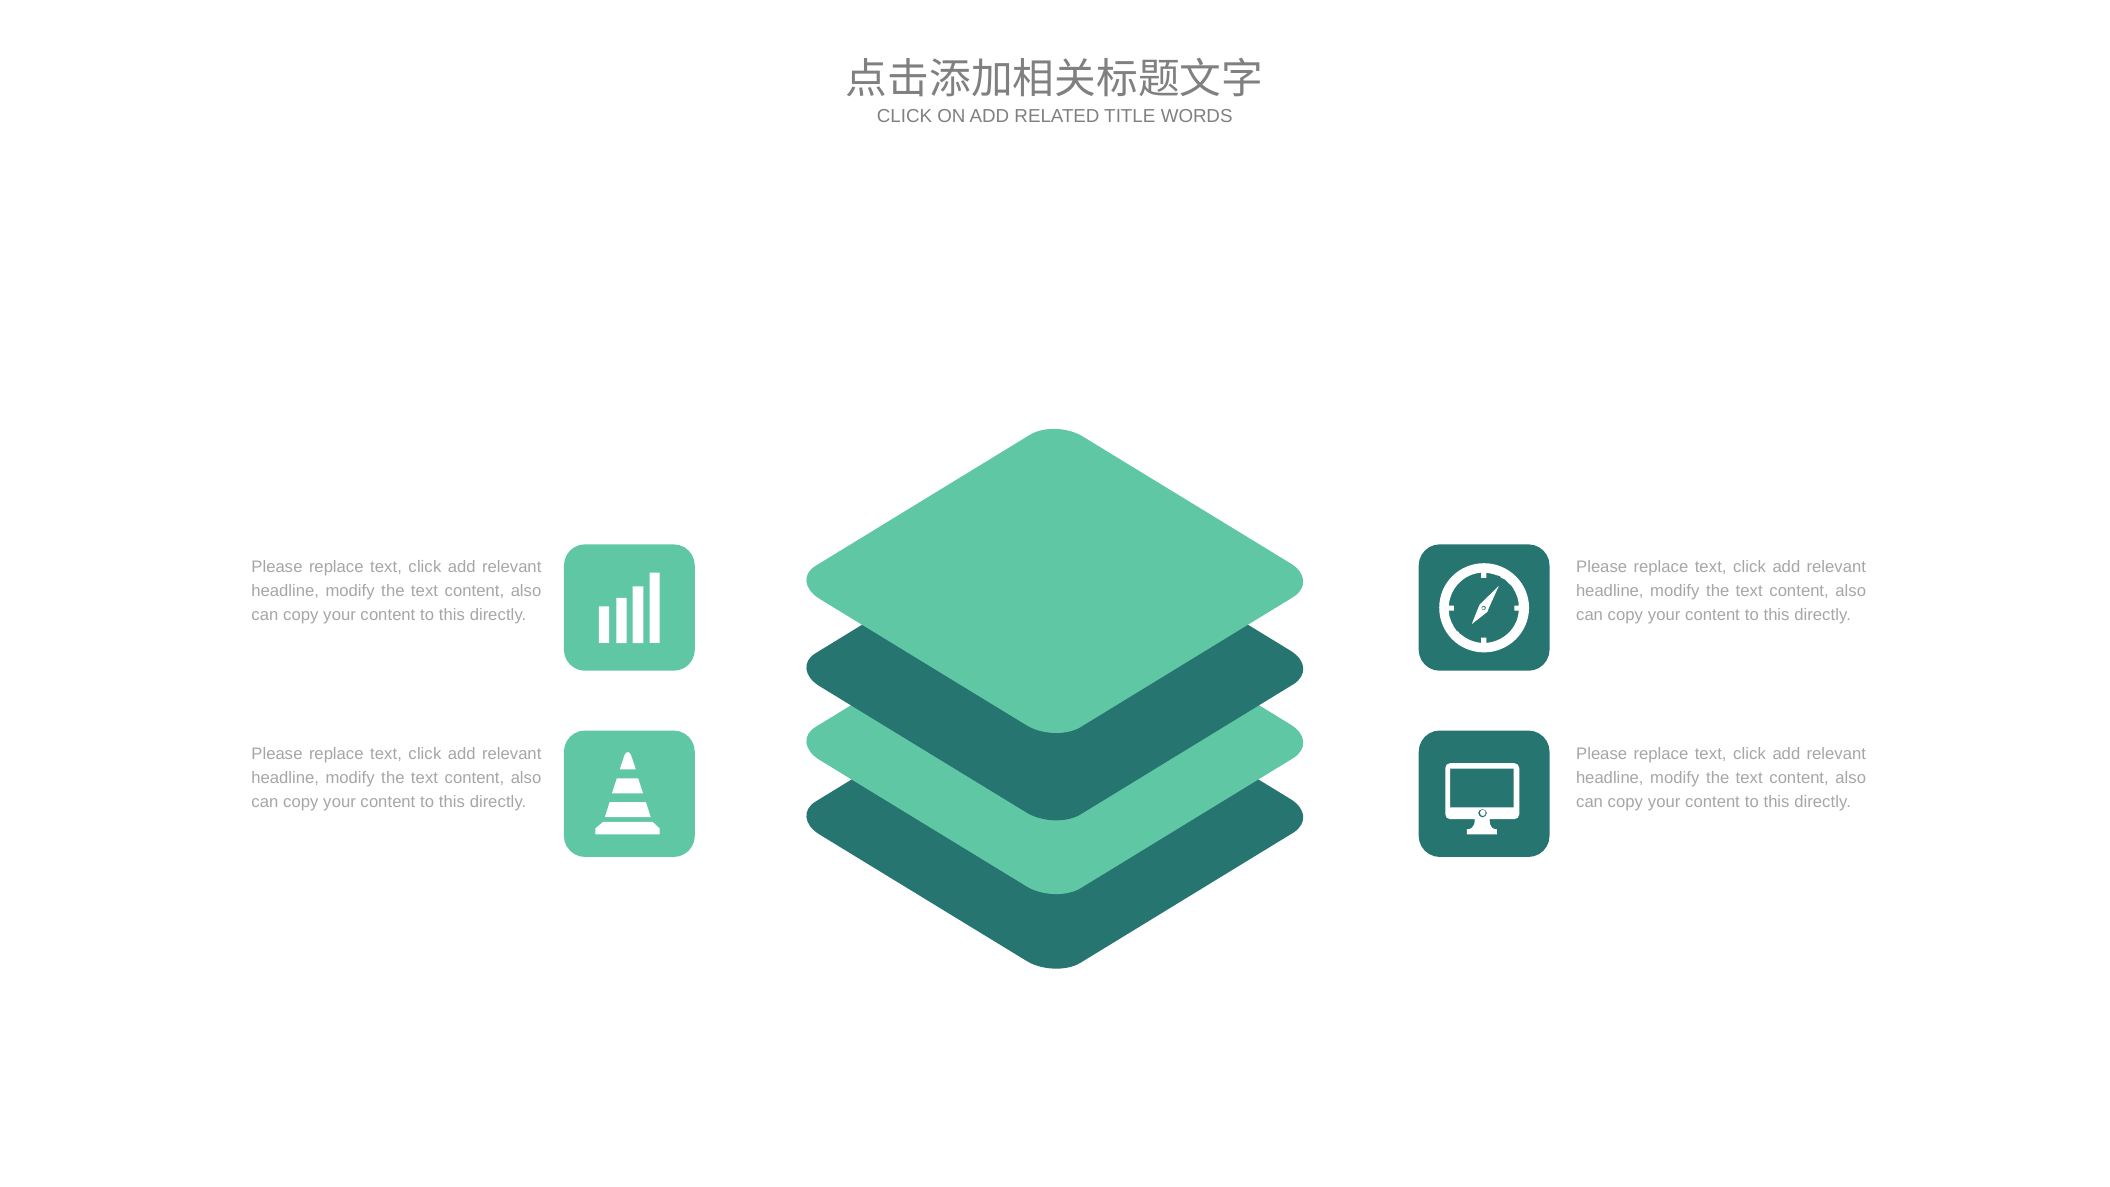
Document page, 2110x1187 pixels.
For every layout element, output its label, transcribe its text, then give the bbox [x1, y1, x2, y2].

text_box [562, 543, 696, 672]
text_box [806, 705, 1304, 895]
text_box [806, 780, 1304, 969]
text_box [1417, 543, 1551, 672]
text_box Please replace text, click add relevant headline, modify the text content, also can copy your content to this directly. [1576, 552, 1867, 625]
text_box [619, 752, 636, 770]
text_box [1445, 763, 1520, 835]
text_box [806, 625, 1304, 821]
text_box [562, 729, 696, 858]
text_box [604, 802, 651, 818]
text_box [595, 821, 660, 835]
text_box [598, 572, 660, 644]
text_box Please replace text, click add relevant headline, modify the text content, also can copy your content to this directly. [251, 738, 542, 811]
text_box [611, 778, 643, 794]
text_box CLICK ON ADD RELATED TITLE WORDS [852, 95, 1257, 130]
text_box [806, 428, 1304, 733]
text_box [1439, 563, 1530, 653]
text_box [1417, 729, 1551, 858]
text_box Please replace text, click add relevant headline, modify the text content, also can copy your content to this directly. [251, 552, 542, 625]
text_box Please replace text, click add relevant headline, modify the text content, also can copy your content to this directly. [1576, 738, 1867, 811]
text_box 点击添加相关标题文字 [803, 44, 1307, 107]
